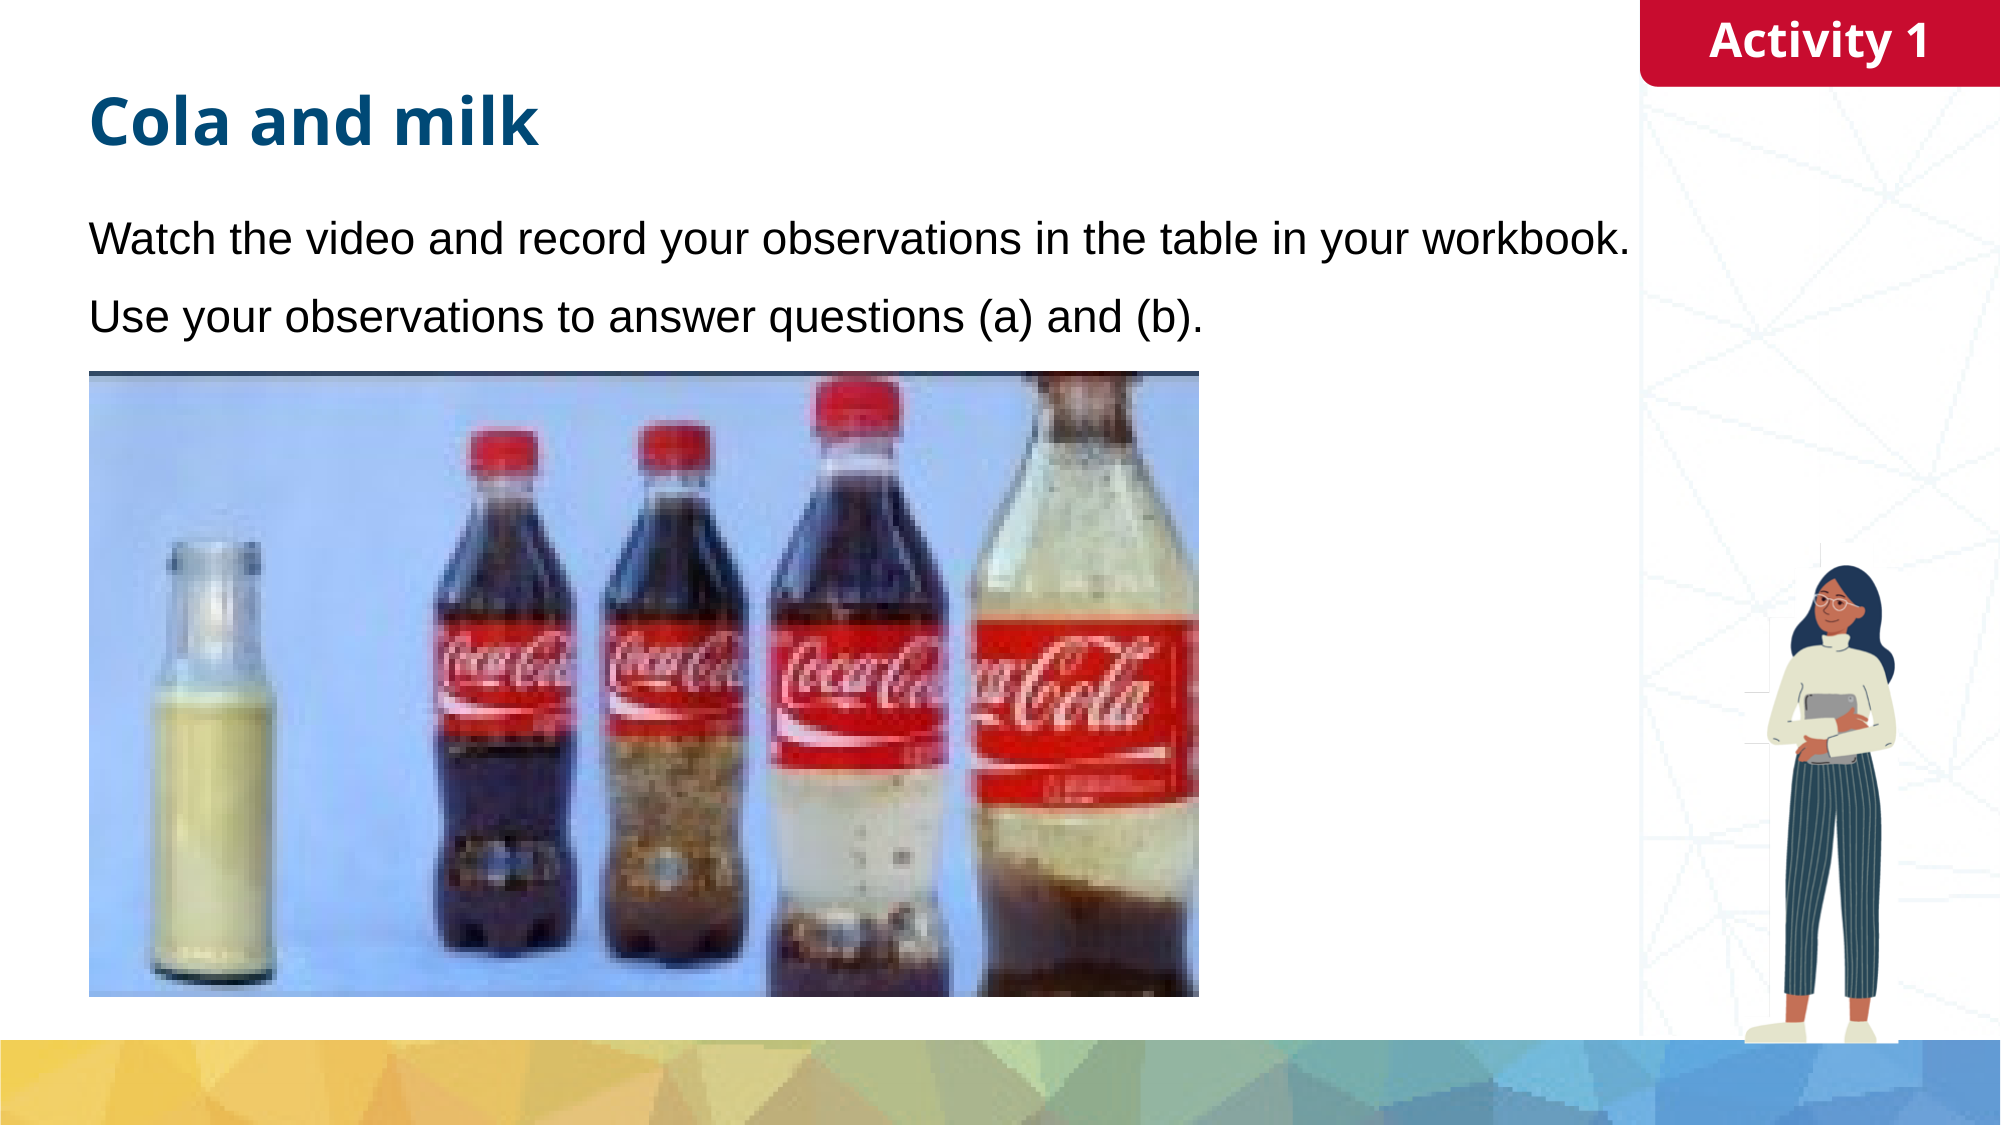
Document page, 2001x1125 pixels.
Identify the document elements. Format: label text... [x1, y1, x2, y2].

list Watch the video and record your observations in the table in your workbook. Use your observations to answer questions (a) and (b). [88, 206, 1641, 378]
title Cola and milk [88, 88, 1565, 161]
picture [0, 0, 2001, 1125]
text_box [88, 370, 1200, 998]
